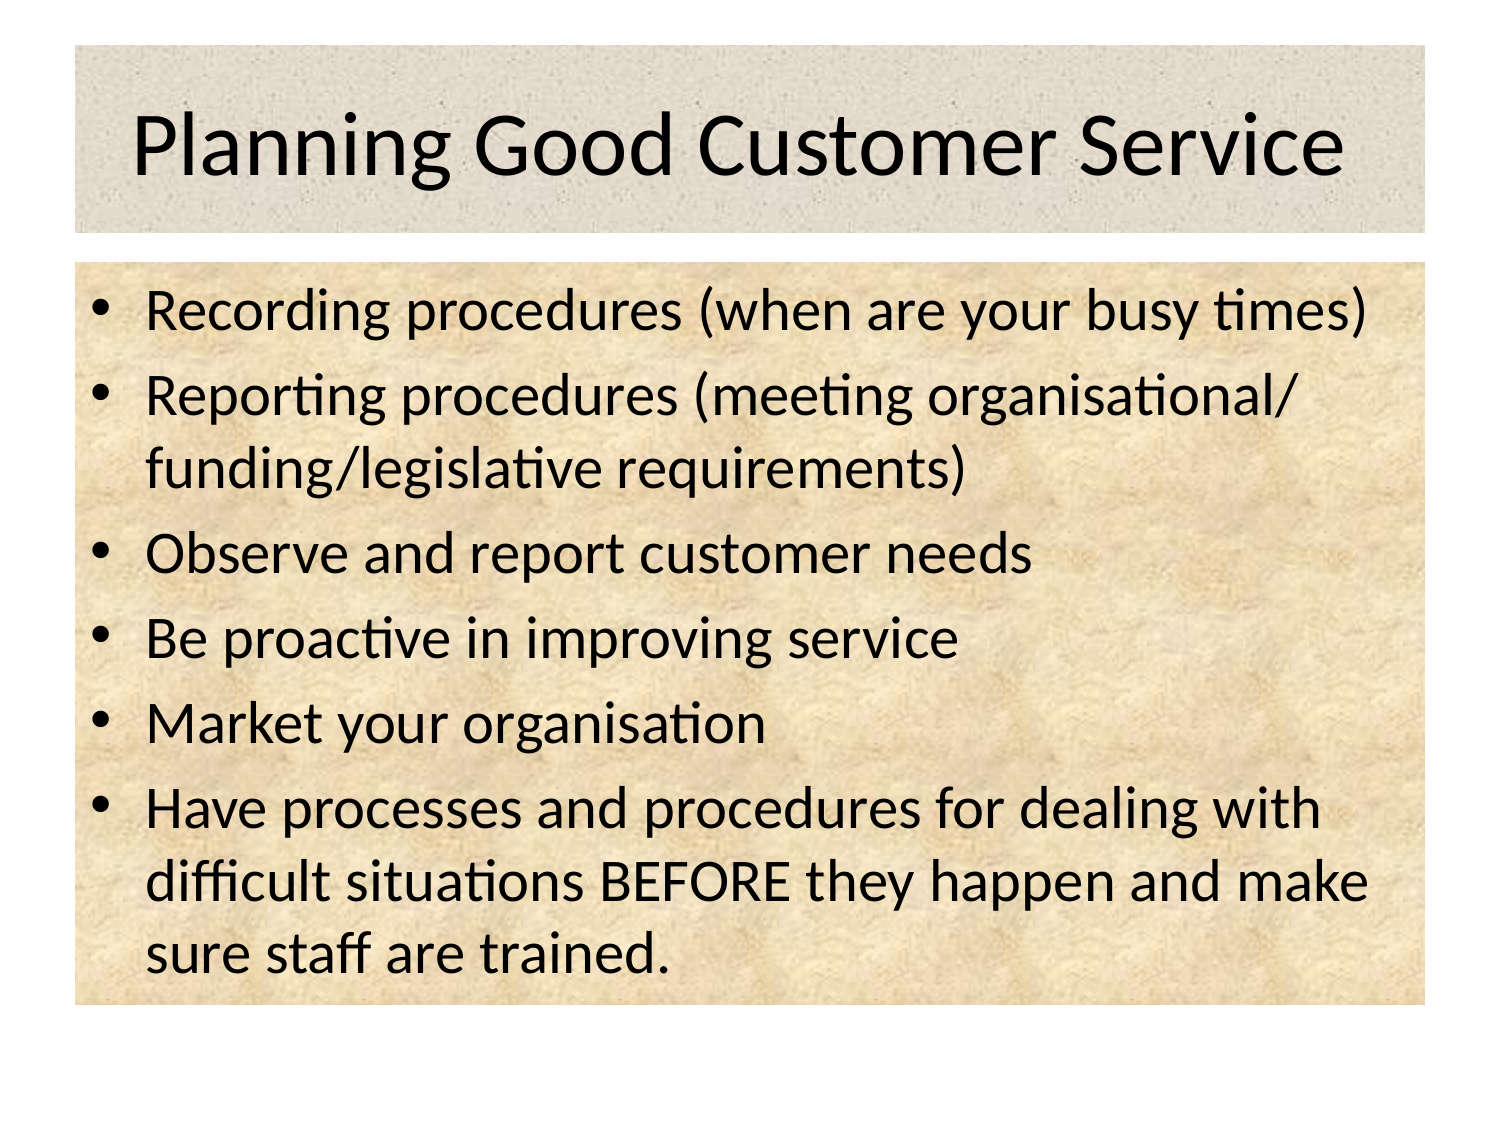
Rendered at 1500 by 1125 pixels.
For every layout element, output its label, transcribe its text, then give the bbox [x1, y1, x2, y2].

title Planning Good Customer Service [75, 45, 1425, 233]
list Recording procedures (when are your busy times) Reporting procedures (meeting organisational/ funding/legislative requirements) Observe and report customer needs Be proactive in improving service Market your organisation Have processes and procedures for dealing with difficult situations BEFORE they happen and make sure staff are trained. [75, 262, 1425, 1005]
